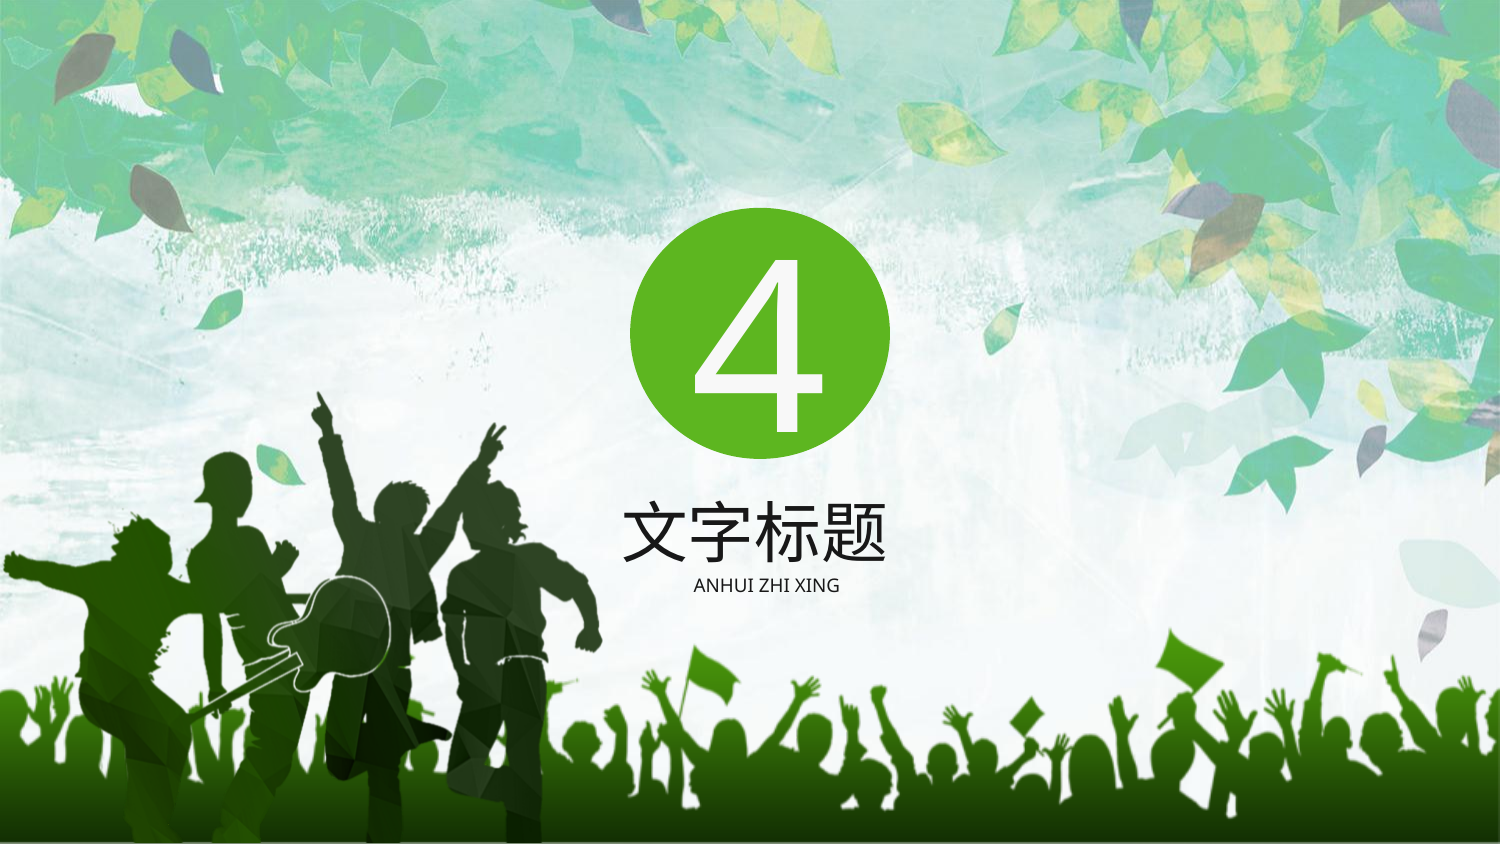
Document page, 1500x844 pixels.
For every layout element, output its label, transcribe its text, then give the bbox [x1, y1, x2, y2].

picture [0, 0, 1500, 844]
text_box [629, 185, 910, 492]
text_box ANHUI ZHI XING [678, 566, 855, 604]
text_box 文字标题 [653, 532, 928, 579]
